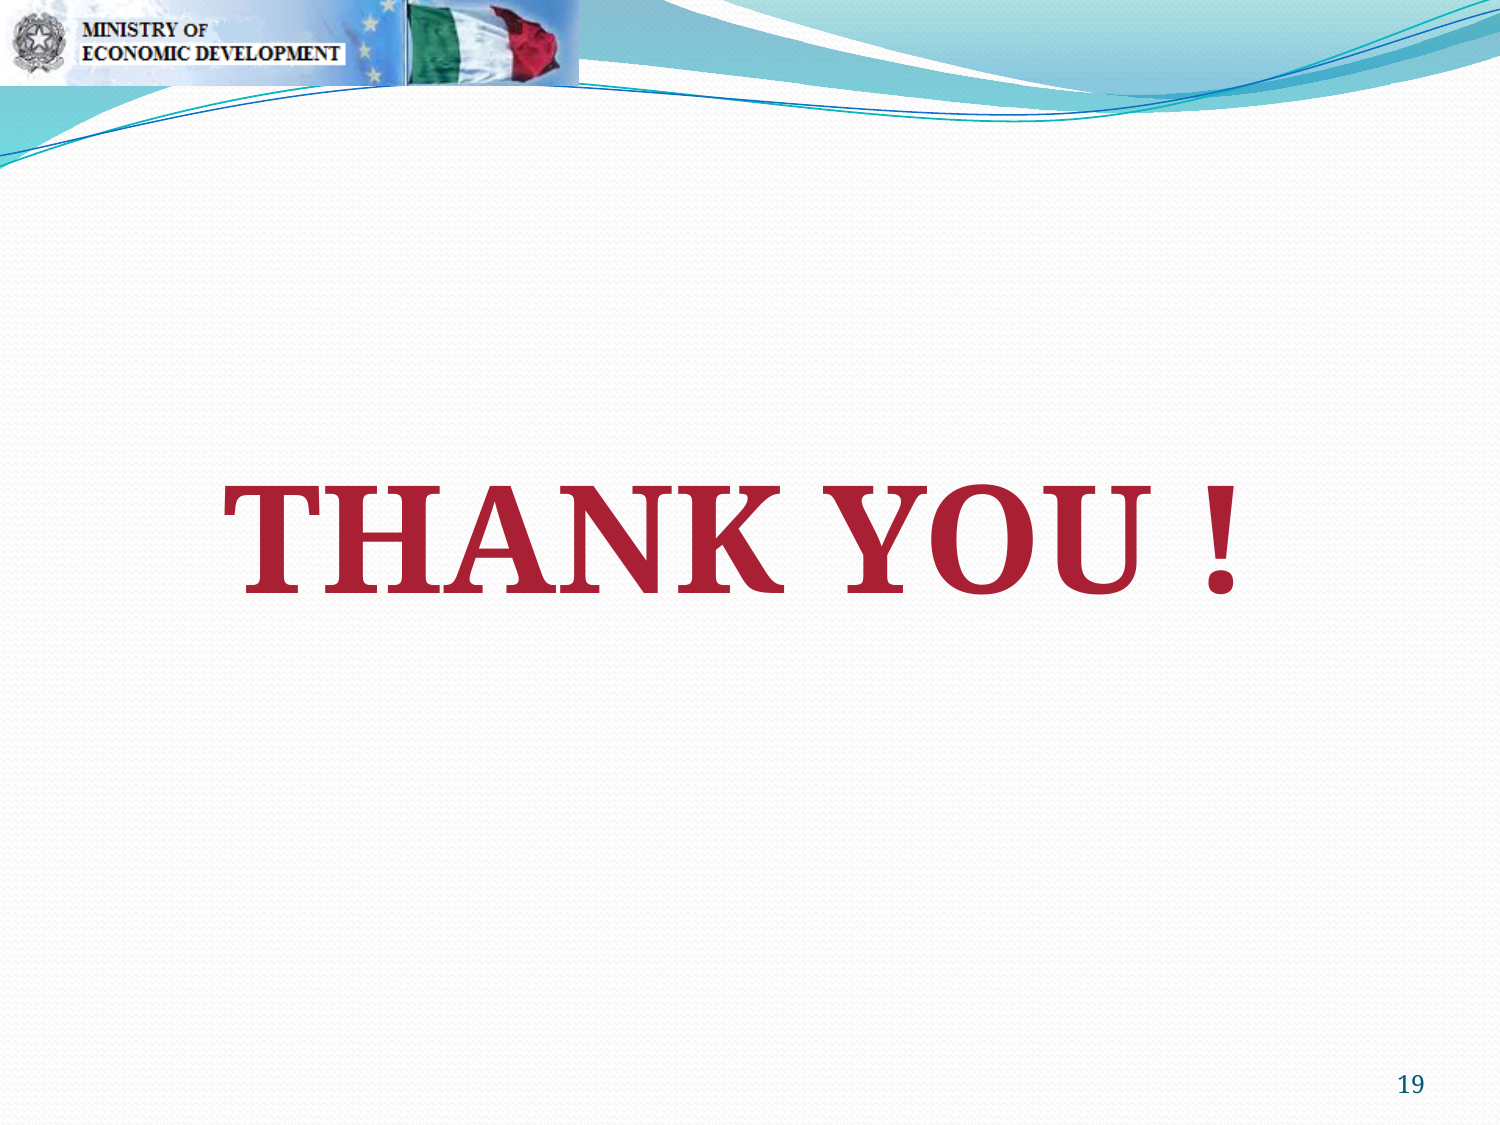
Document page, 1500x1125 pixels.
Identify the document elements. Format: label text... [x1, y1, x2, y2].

text_box THANK YOU ! [203, 436, 1270, 632]
slide_number 19 [1299, 1042, 1425, 1103]
picture [0, 0, 579, 87]
